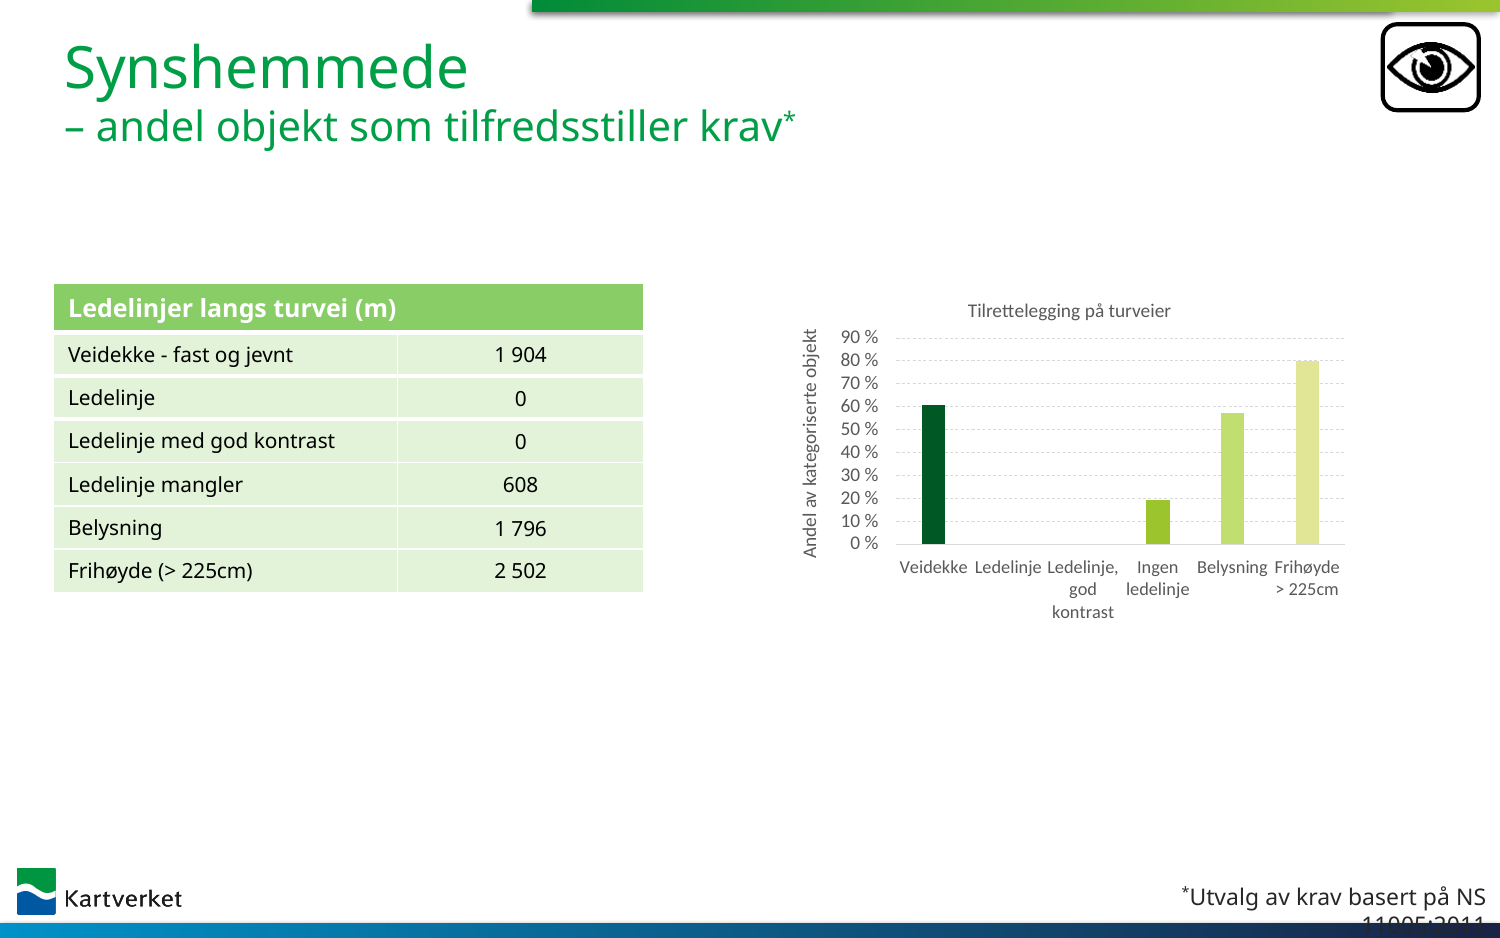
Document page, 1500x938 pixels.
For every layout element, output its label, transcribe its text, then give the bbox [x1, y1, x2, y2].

picture [791, 291, 1348, 630]
table_cell 608 [398, 463, 643, 505]
table_cell 1 796 [398, 507, 643, 548]
text_box Synshemmede – andel objekt som tilfredsstiller krav* [49, 24, 1431, 158]
table_cell 2 502 [398, 550, 643, 592]
table_cell Ledelinje [54, 378, 397, 417]
table_cell 0 [398, 421, 643, 462]
table_cell 1 904 [398, 335, 643, 374]
table_cell Frihøyde (> 225cm) [54, 550, 397, 592]
text_box *Utvalg av krav basert på NS 11005:2011 [1068, 873, 1500, 938]
table_cell Ledelinje med god kontrast [54, 421, 397, 462]
table_cell 0 [398, 378, 643, 417]
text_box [1382, 24, 1480, 111]
table_header Ledelinjer langs turvei (m) [54, 284, 643, 330]
table_cell Belysning [54, 507, 397, 548]
table_cell Ledelinje mangler [54, 463, 397, 505]
table_cell Veidekke - fast og jevnt [54, 335, 397, 374]
